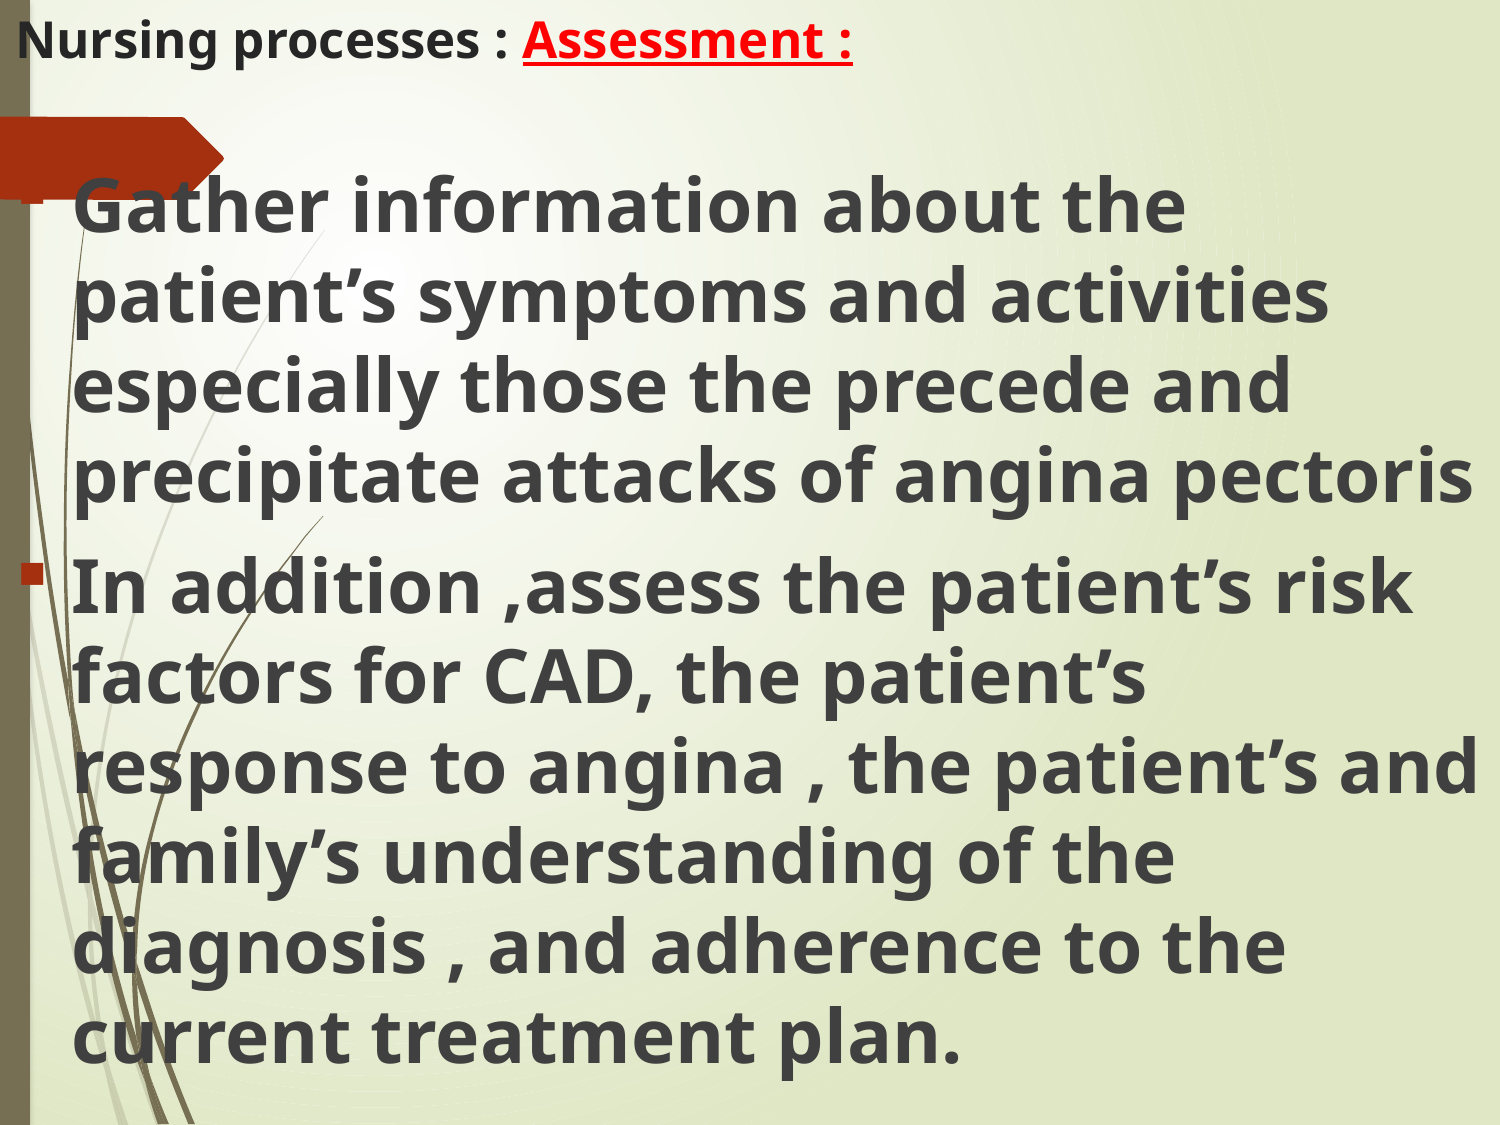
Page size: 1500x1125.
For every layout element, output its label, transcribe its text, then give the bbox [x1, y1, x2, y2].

list Gather information about the patient’s symptoms and activities especially those the precede and precipitate attacks of angina pectoris In addition ,assess the patient’s risk factors for CAD, the patient’s response to angina , the patient’s and family’s understanding of the diagnosis , and adherence to the current treatment plan. [0, 149, 1500, 1125]
title Nursing processes : Assessment : [0, 0, 1500, 138]
